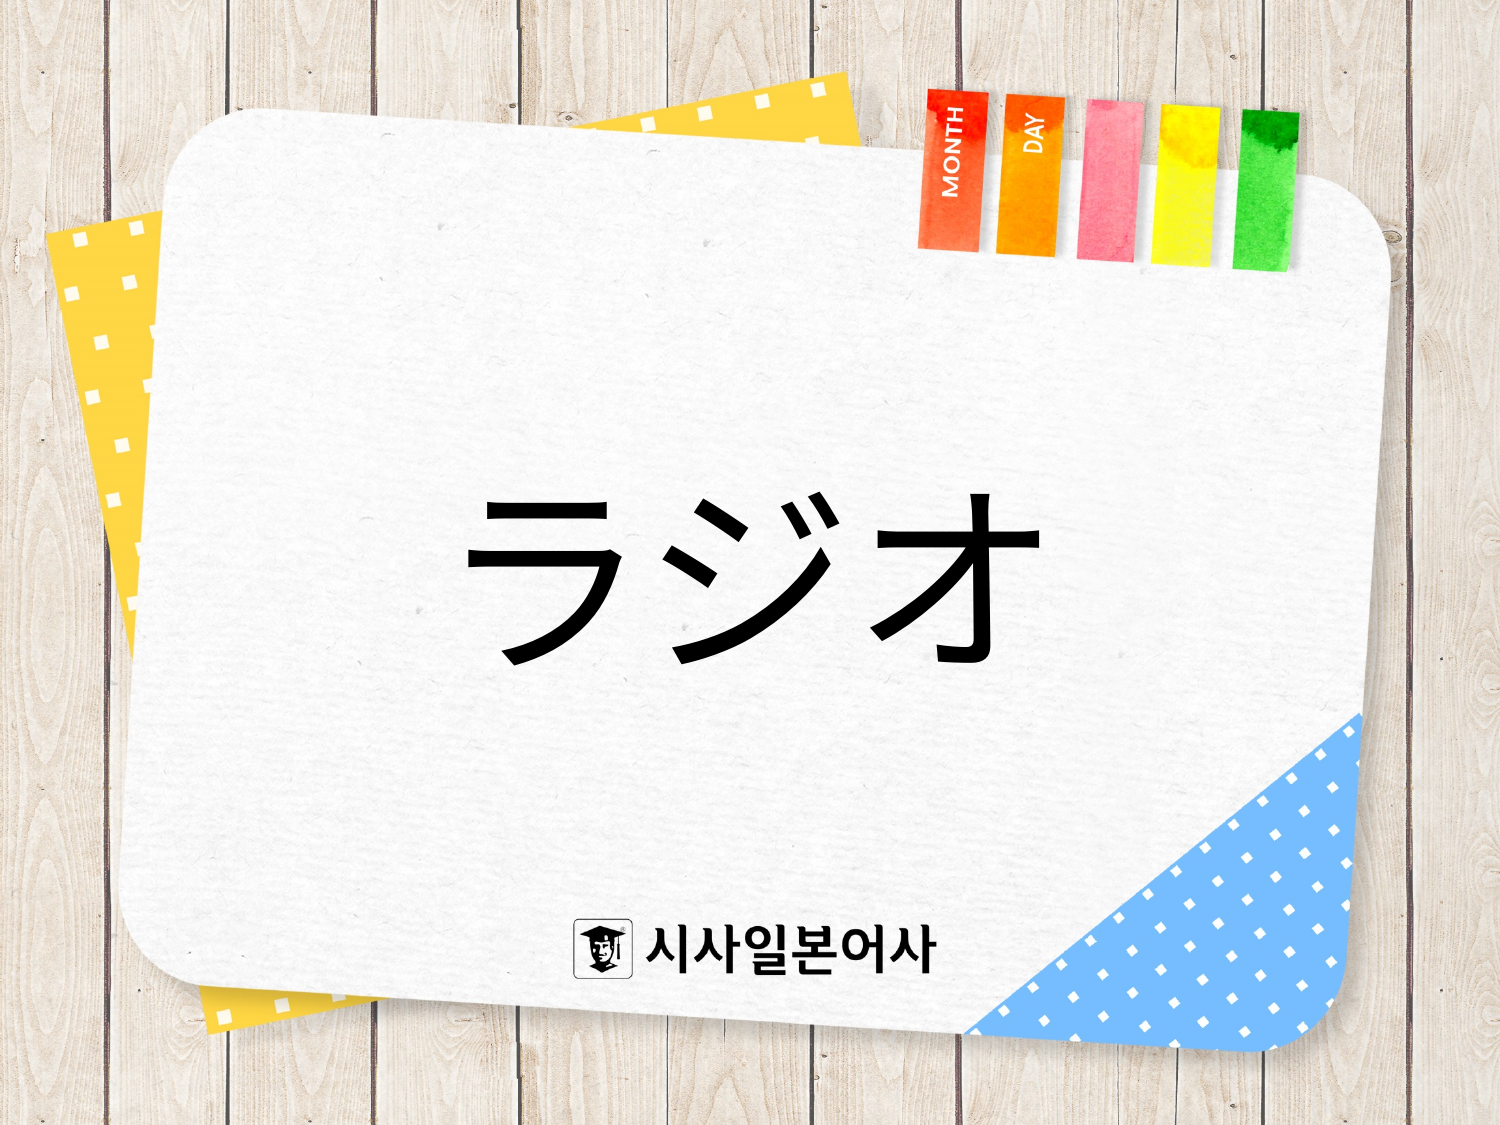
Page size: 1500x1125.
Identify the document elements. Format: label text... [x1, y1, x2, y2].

title ラジオ [75, 338, 1425, 811]
picture [0, 0, 1500, 1125]
